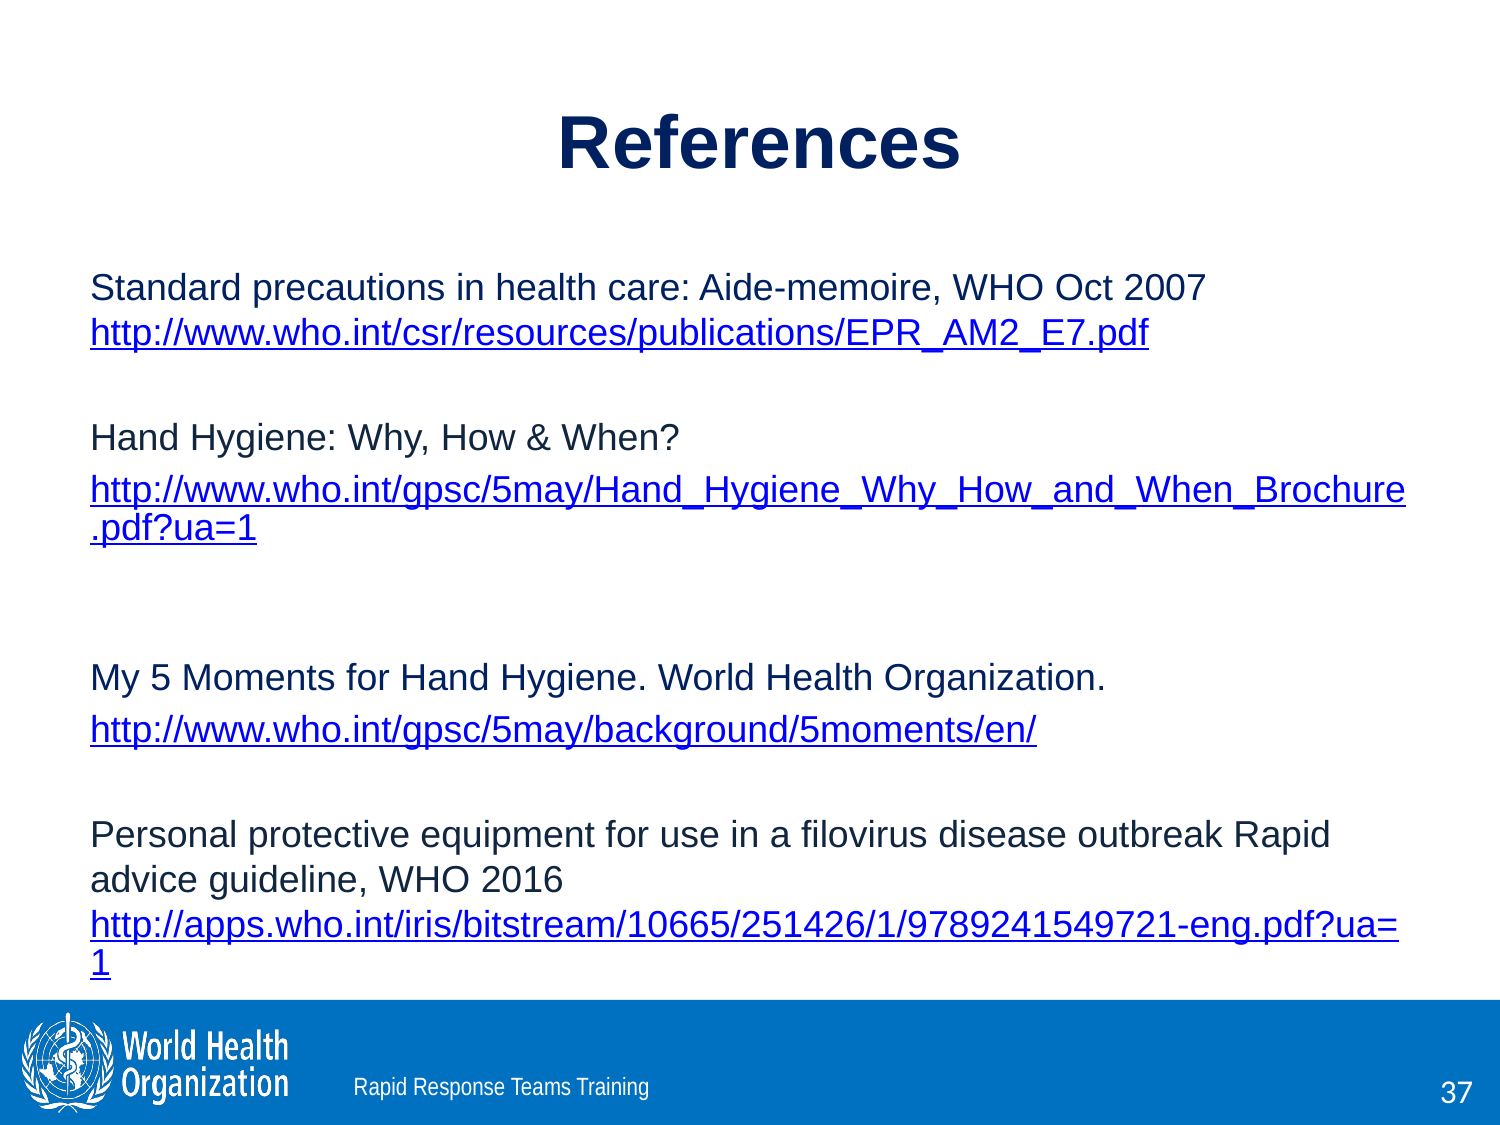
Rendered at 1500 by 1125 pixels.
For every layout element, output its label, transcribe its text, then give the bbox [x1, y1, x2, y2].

list Standard precautions in health care: Aide-memoire, WHO Oct 2007 http://www.who.int/csr/resources/publications/EPR_AM2_E7.pdf Hand Hygiene: Why, How & When? http://www.who.int/gpsc/5may/Hand_Hygiene_Why_How_and_When_Brochure.pdf?ua=1 My 5 Moments for Hand Hygiene. World Health Organization. http://www.who.int/gpsc/5may/background/5moments/en/ Personal protective equipment for use in a filovirus disease outbreak Rapid advice guideline, WHO 2016 http://apps.who.int/iris/bitstream/10665/251426/1/9789241549721-eng.pdf?ua=1 [75, 255, 1425, 998]
title References [75, 45, 1425, 233]
picture [21, 1012, 288, 1113]
